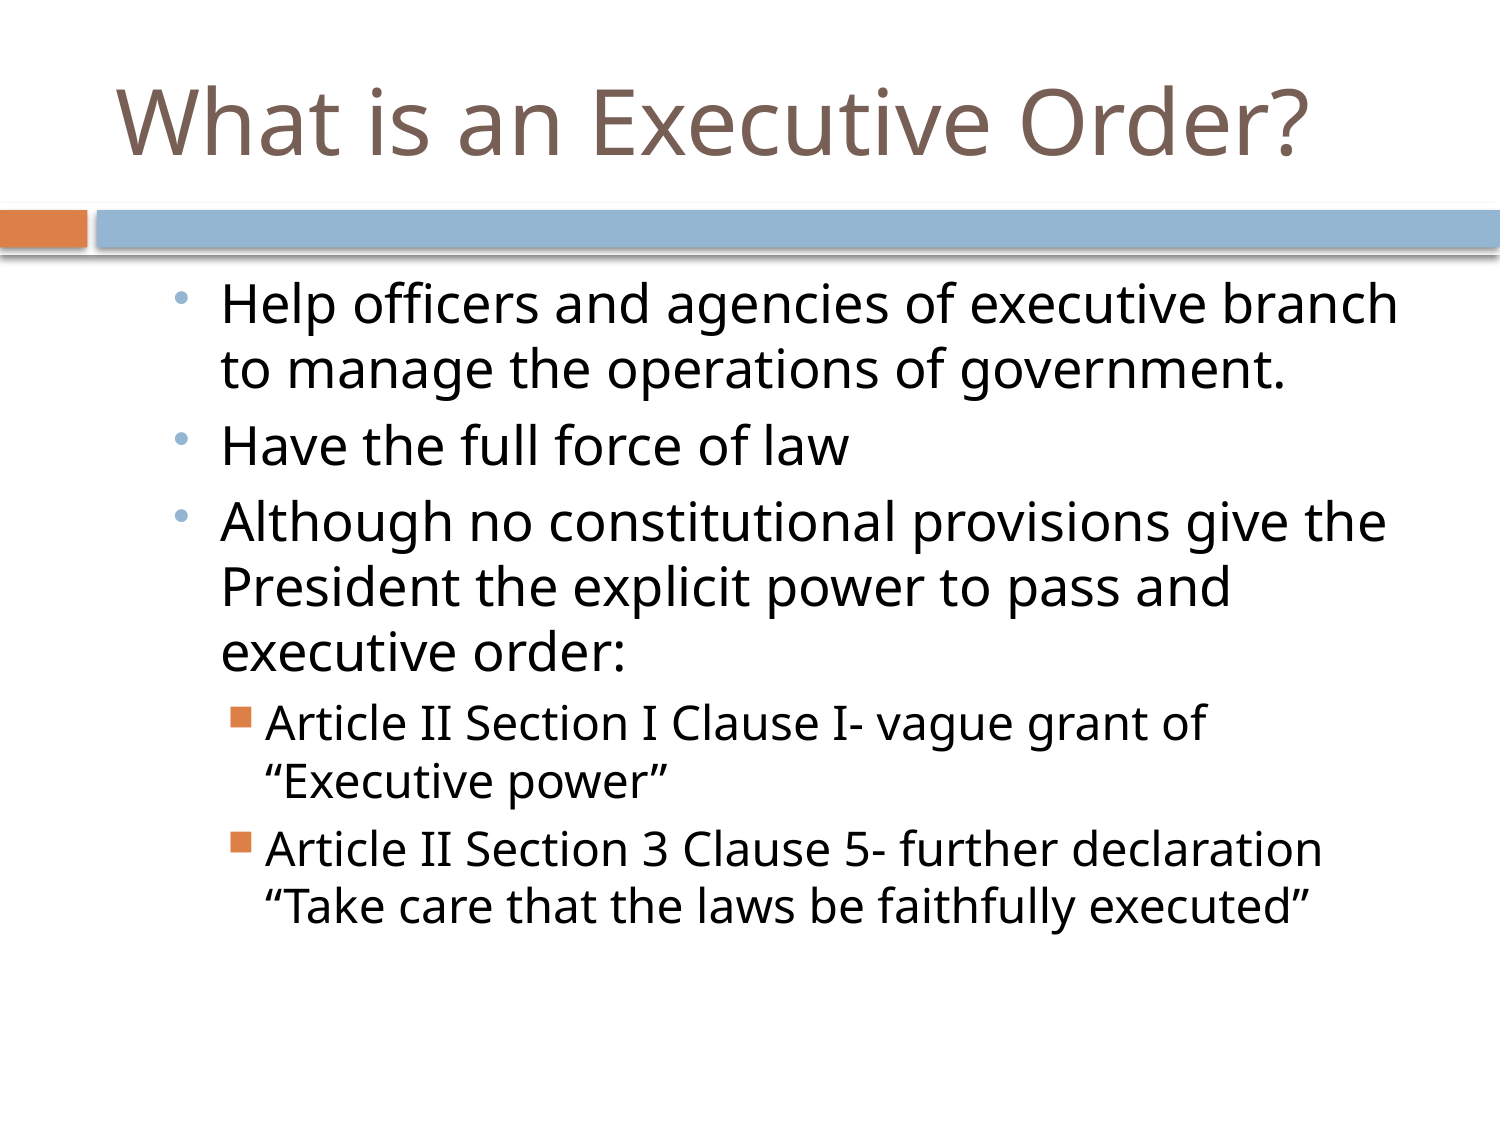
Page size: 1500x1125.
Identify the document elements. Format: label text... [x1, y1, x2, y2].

list Help officers and agencies of executive branch to manage the operations of government. Have the full force of law Although no constitutional provisions give the President the explicit power to pass and executive order: Article II Section I Clause I- vague grant of “Executive power” Article II Section 3 Clause 5- further declaration “Take care that the laws be faithfully executed” [100, 262, 1438, 1000]
title What is an Executive Order? [100, 37, 1438, 200]
